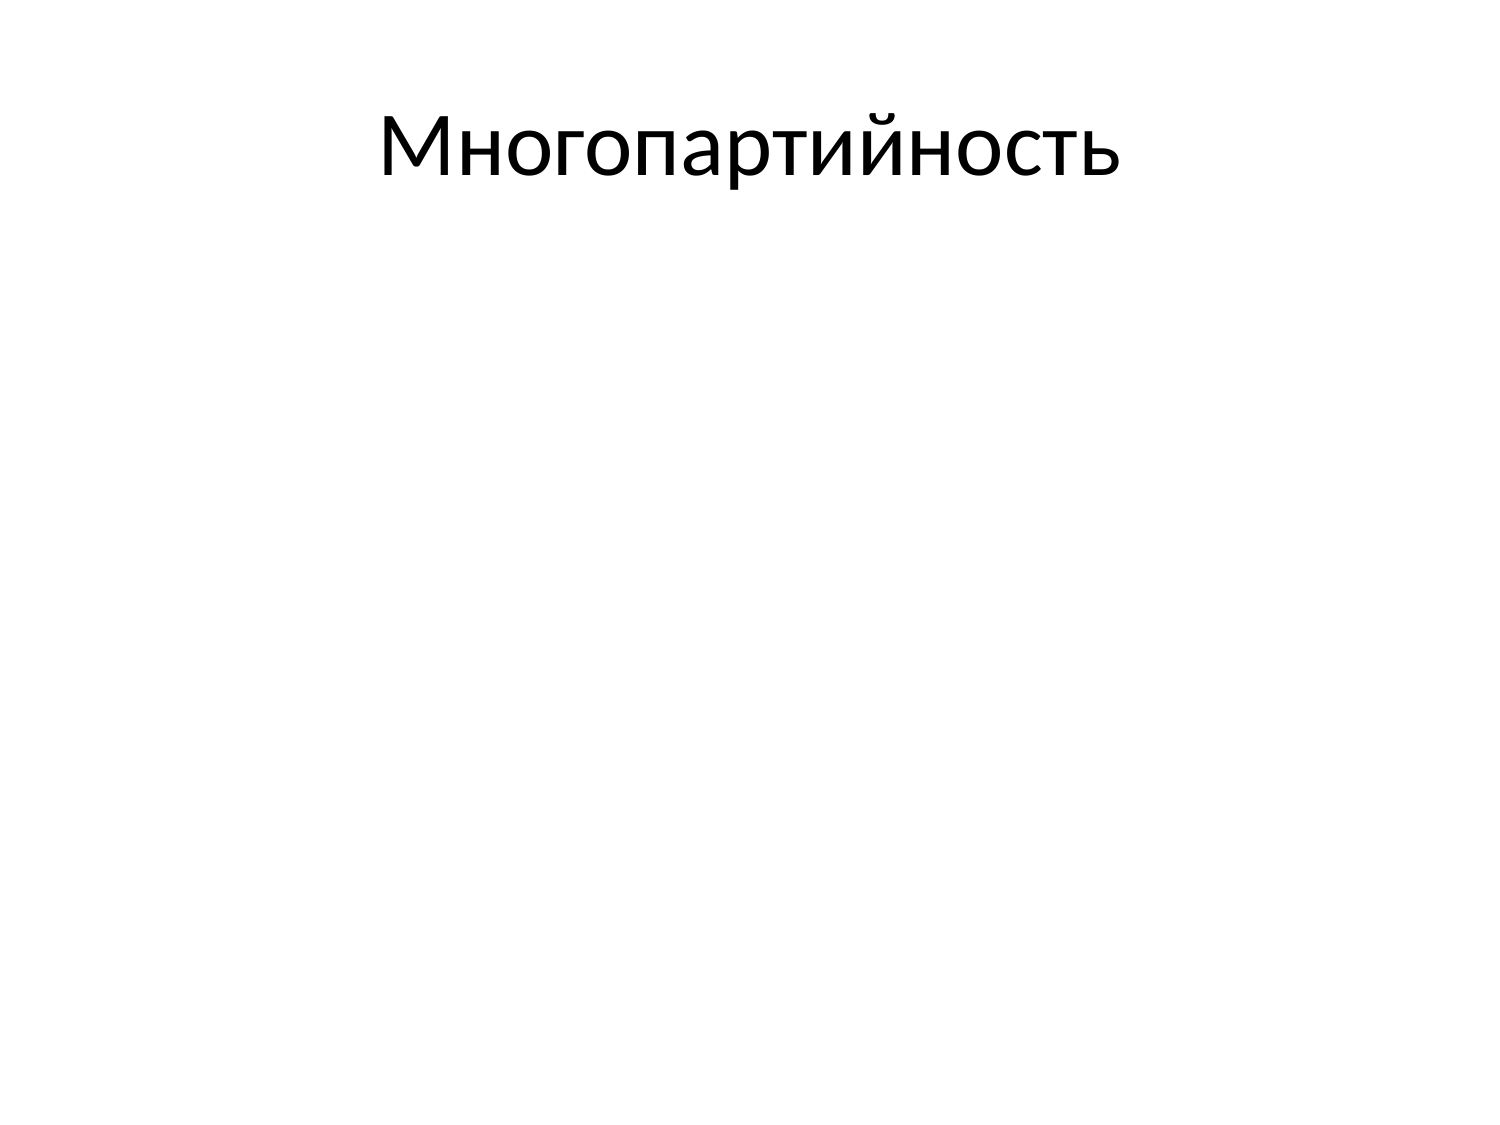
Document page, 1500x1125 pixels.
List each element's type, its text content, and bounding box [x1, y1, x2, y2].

title Многопартийность [75, 45, 1425, 233]
